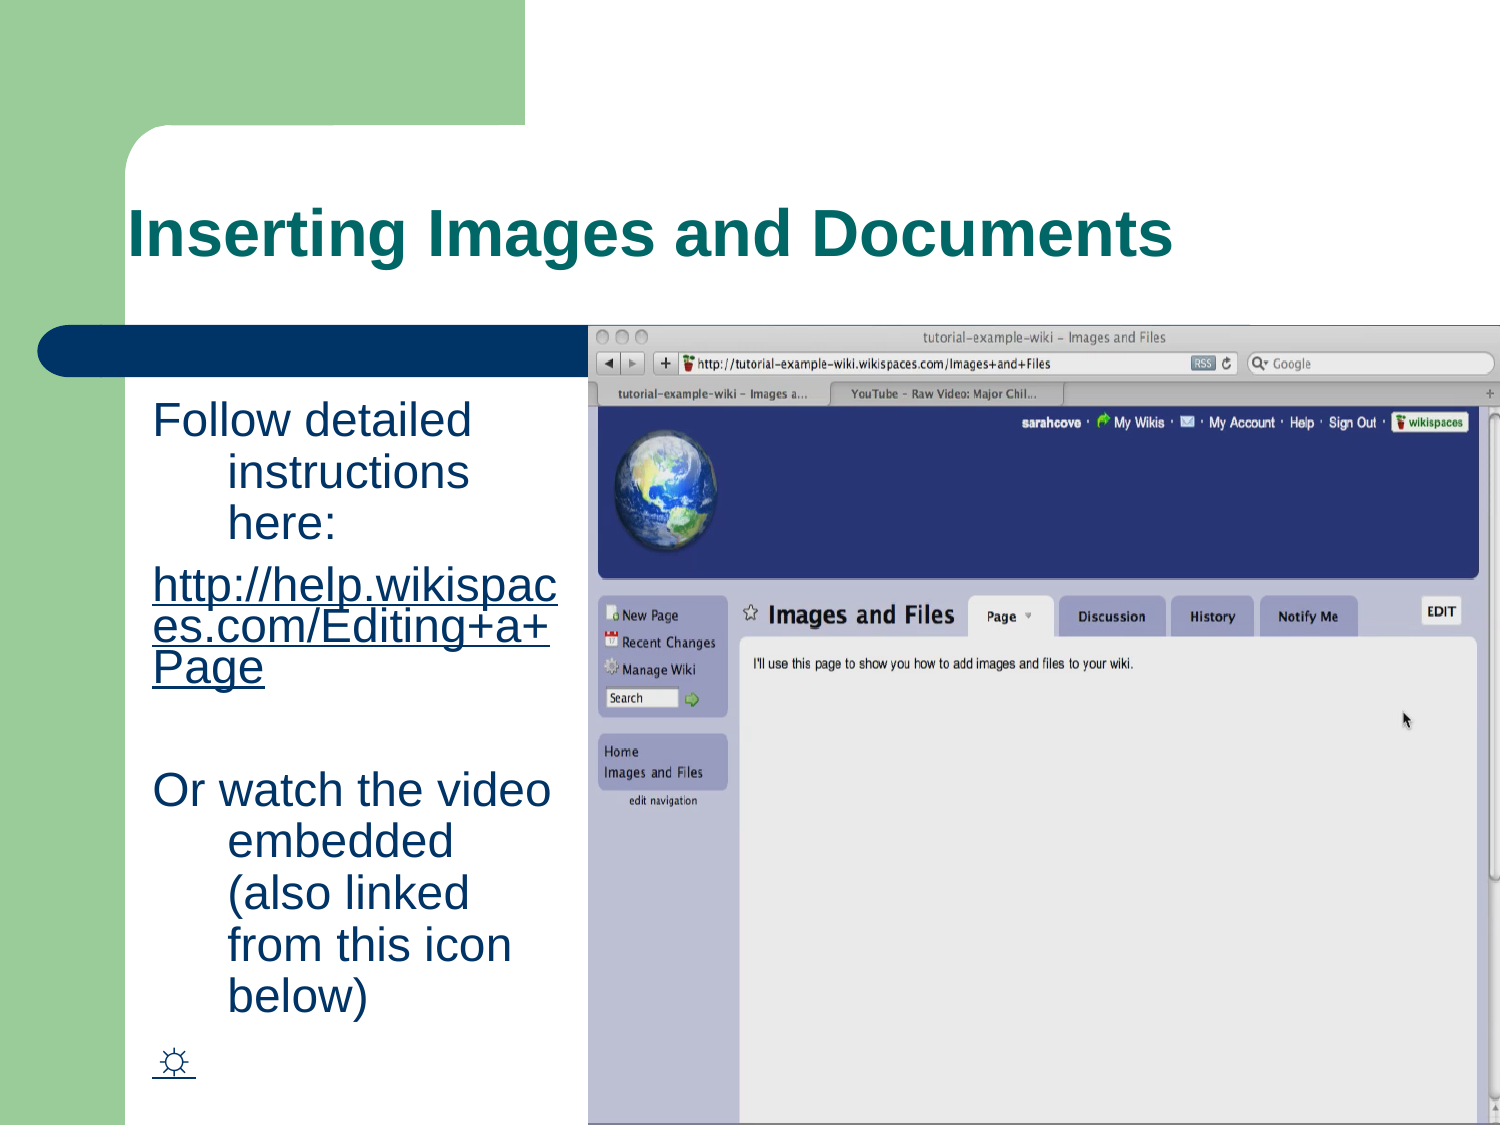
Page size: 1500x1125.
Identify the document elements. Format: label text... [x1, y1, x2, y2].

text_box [587, 324, 1500, 1125]
title Inserting Images and Documents [112, 137, 1463, 279]
list Follow detailed instructions here: http://help.wikispaces.com/Editing+a+Page Or watch the video embedded (also linked from this icon below) ☼ [137, 387, 582, 990]
